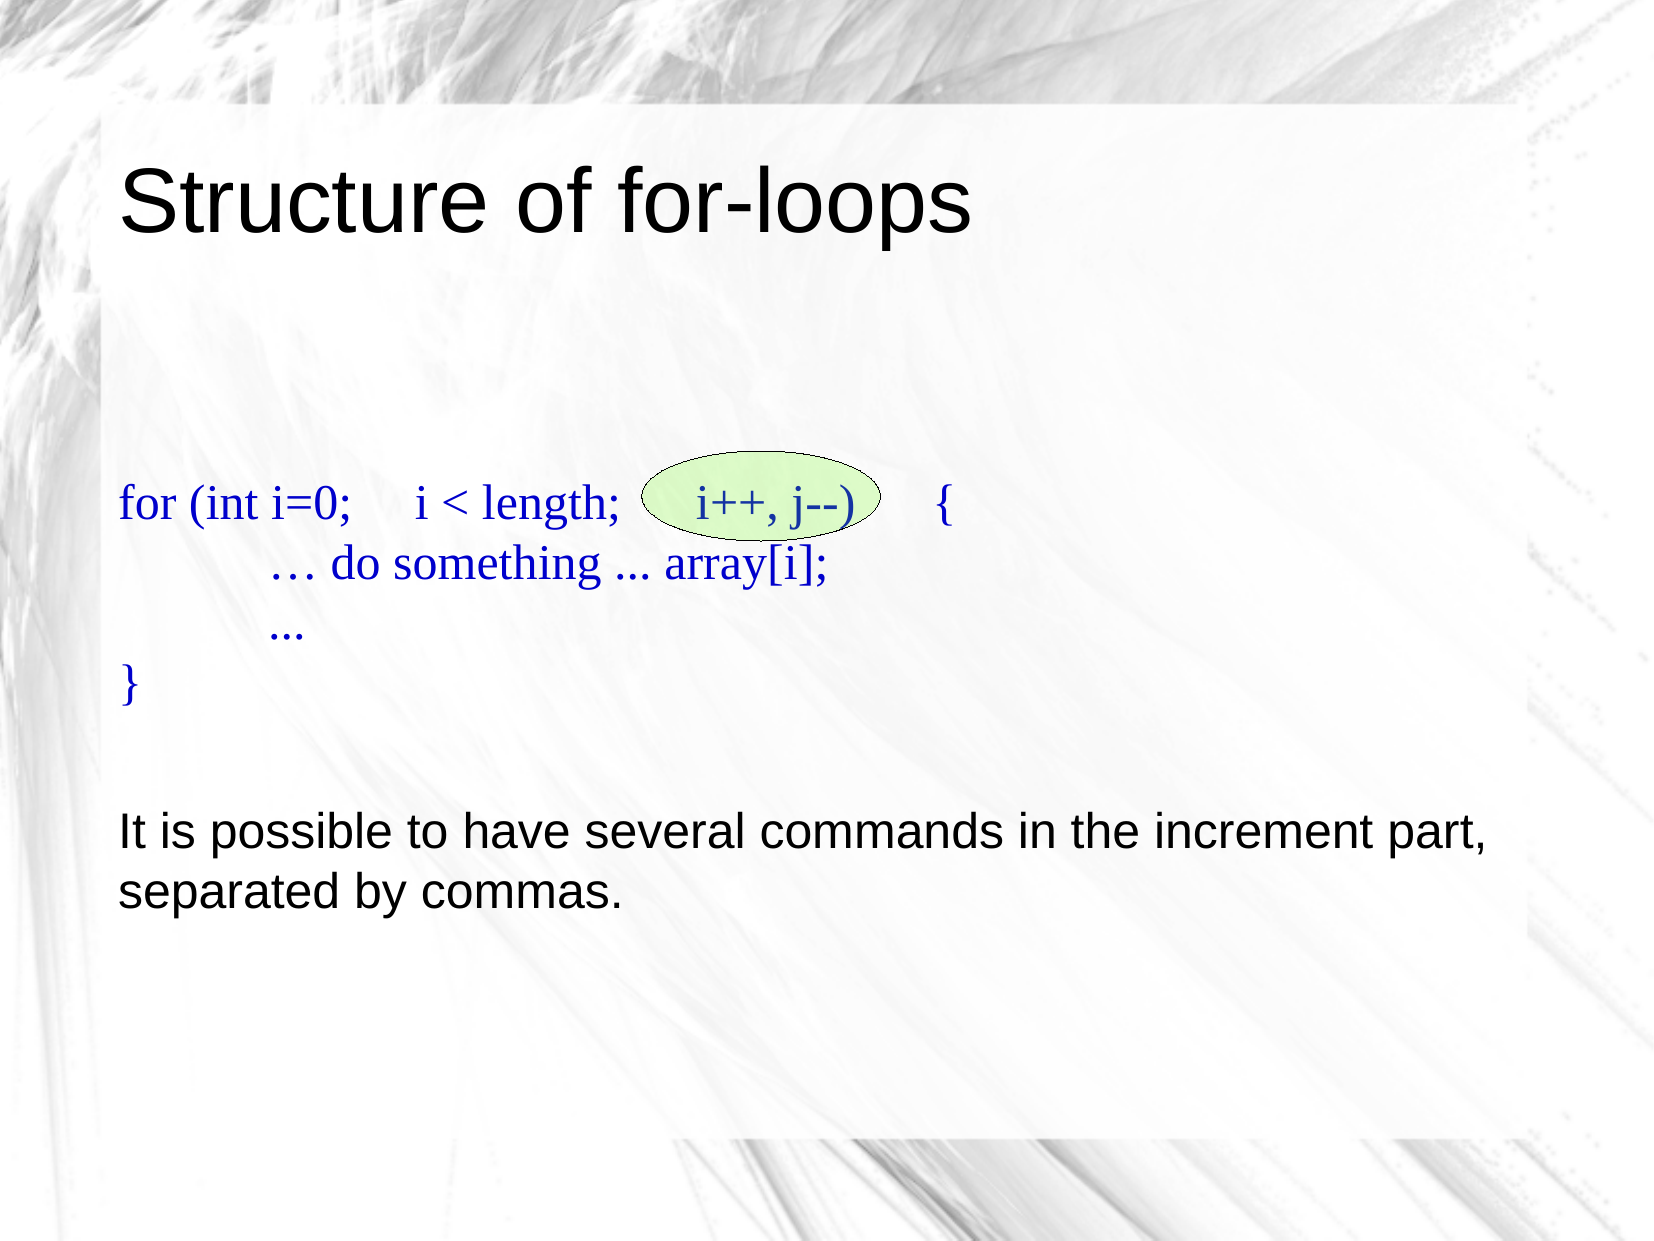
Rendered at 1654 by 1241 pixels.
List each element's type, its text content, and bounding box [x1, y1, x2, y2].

picture [0, 0, 1654, 1241]
list for (int i=0; i < length; i++, j--) { … do something ... array[i]; ... } It is possible to have several commands in the increment part, separated by commas. [118, 319, 1571, 1109]
text_box [641, 451, 881, 542]
title Structure of for-loops [118, 112, 1506, 281]
